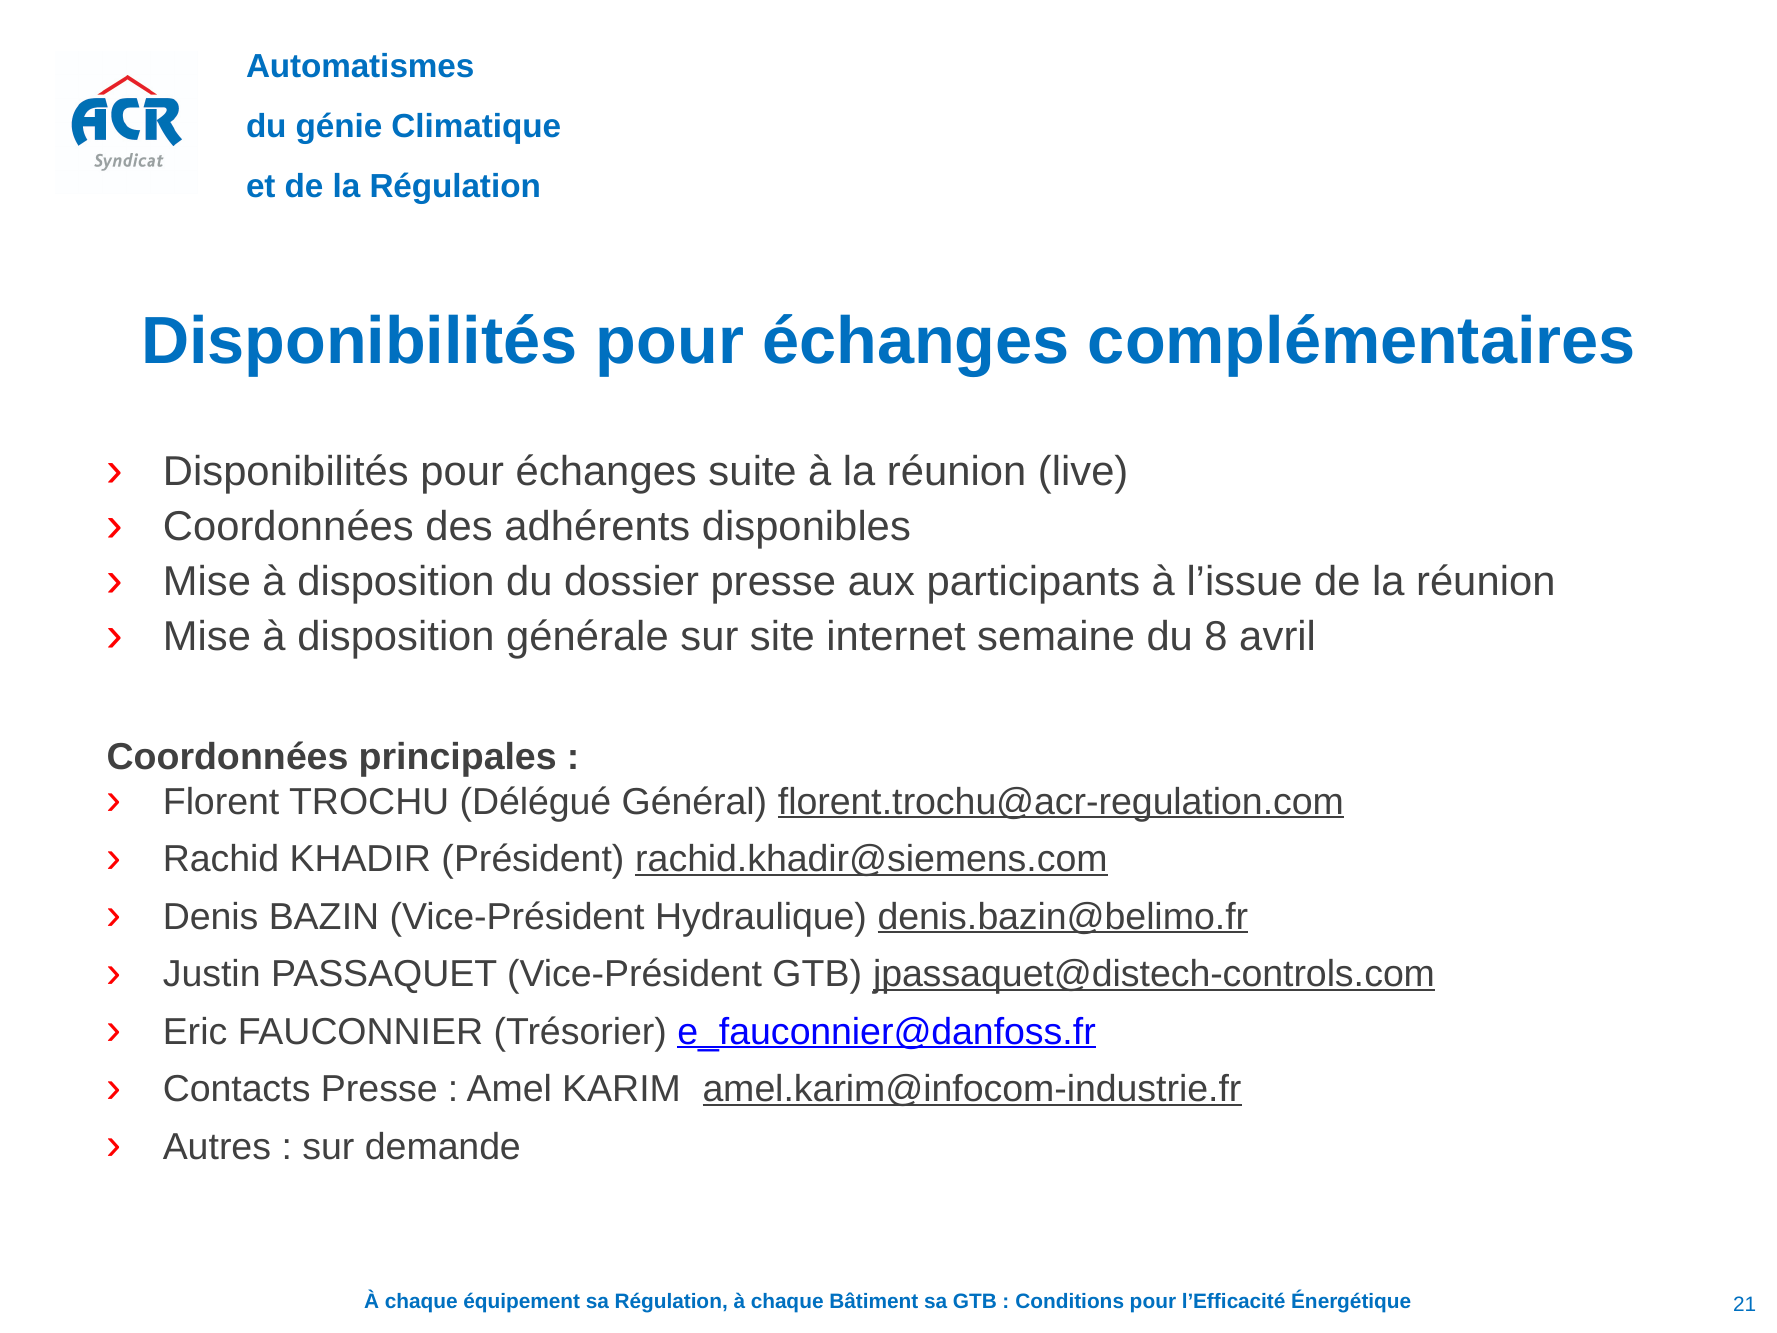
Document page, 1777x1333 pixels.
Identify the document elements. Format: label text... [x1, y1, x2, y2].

list Disponibilités pour échanges complémentaires [2, 288, 1776, 383]
list Disponibilités pour échanges suite à la réunion (live) Coordonnées des adhérents disponibles Mise à disposition du dossier presse aux participants à l’issue de la réunion Mise à disposition générale sur site internet semaine du 8 avril Coordonnées principales : Florent TROCHU (Délégué Général) florent.trochu@acr-regulation.com Rachid KHADIR (Président) rachid.khadir@siemens.com Denis BAZIN (Vice-Président Hydraulique) denis.bazin@belimo.fr Justin PASSAQUET (Vice-Président GTB) jpassaquet@distech-controls.com Eric FAUCONNIER (Trésorier) e_fauconnier@danfoss.fr Contacts Presse : Amel KARIM amel.karim@infocom-industrie.fr Autres : sur demande [88, 430, 1688, 1222]
picture [55, 51, 198, 194]
